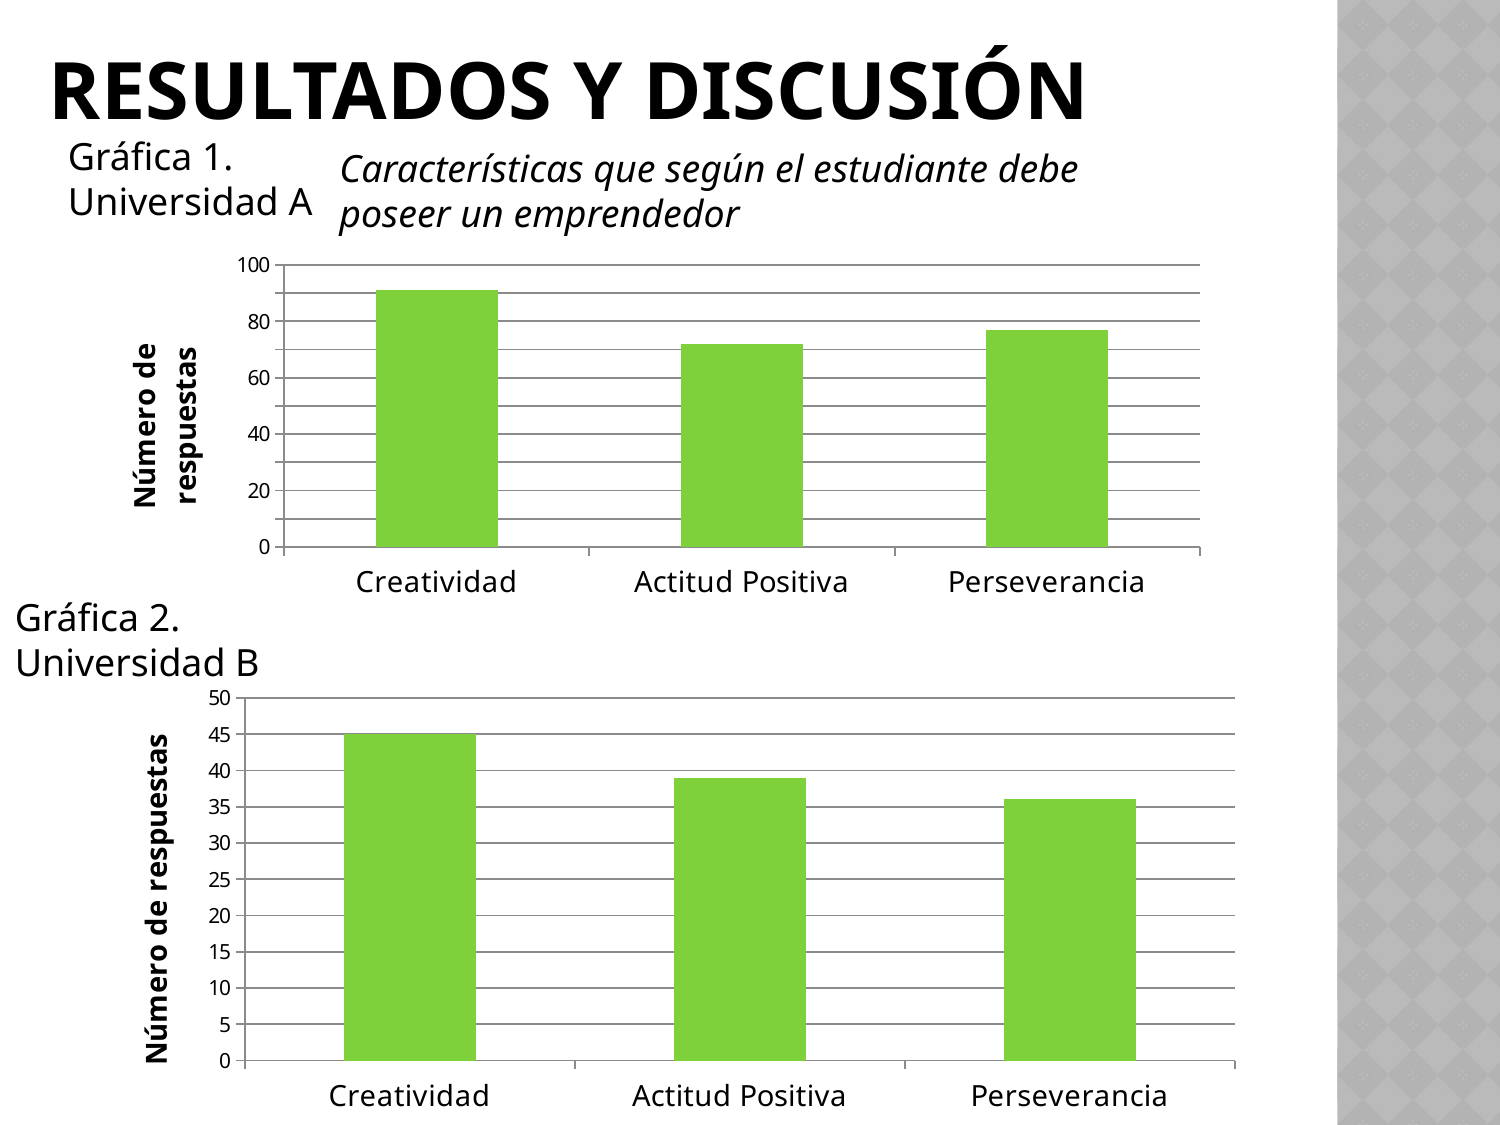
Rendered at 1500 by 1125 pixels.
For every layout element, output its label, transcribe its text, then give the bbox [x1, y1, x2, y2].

text_box Gráfica 2. Universidad B [0, 586, 355, 691]
chart [88, 243, 1223, 611]
title Resultados y discusión [41, 0, 1229, 136]
text_box Gráfica 1. Universidad A [53, 125, 408, 231]
chart [99, 674, 1259, 1125]
text_box Características que según el estudiante debe poseer un emprendedor [324, 137, 1152, 241]
